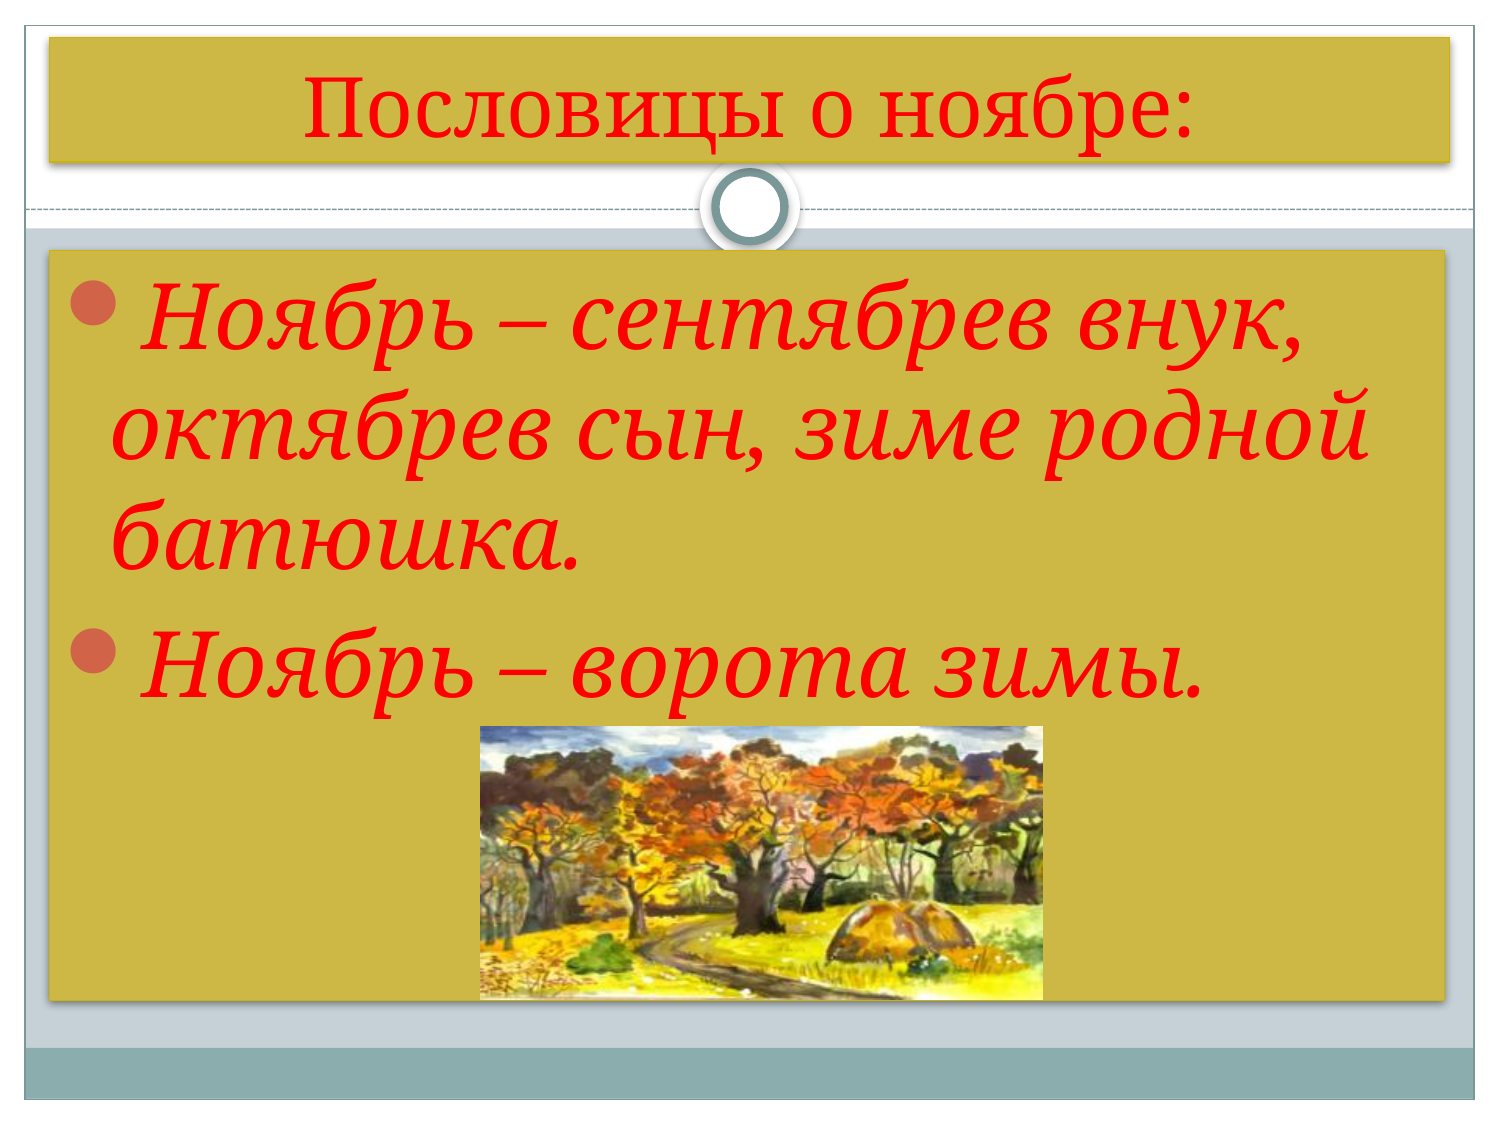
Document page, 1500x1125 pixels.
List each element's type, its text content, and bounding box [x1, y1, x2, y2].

list Ноябрь – сентябрев внук, октябрев сын, зиме родной батюшка. Ноябрь – ворота зимы. [49, 250, 1445, 1001]
title Пословицы о ноябре: [49, 37, 1450, 163]
picture [480, 726, 1044, 1001]
